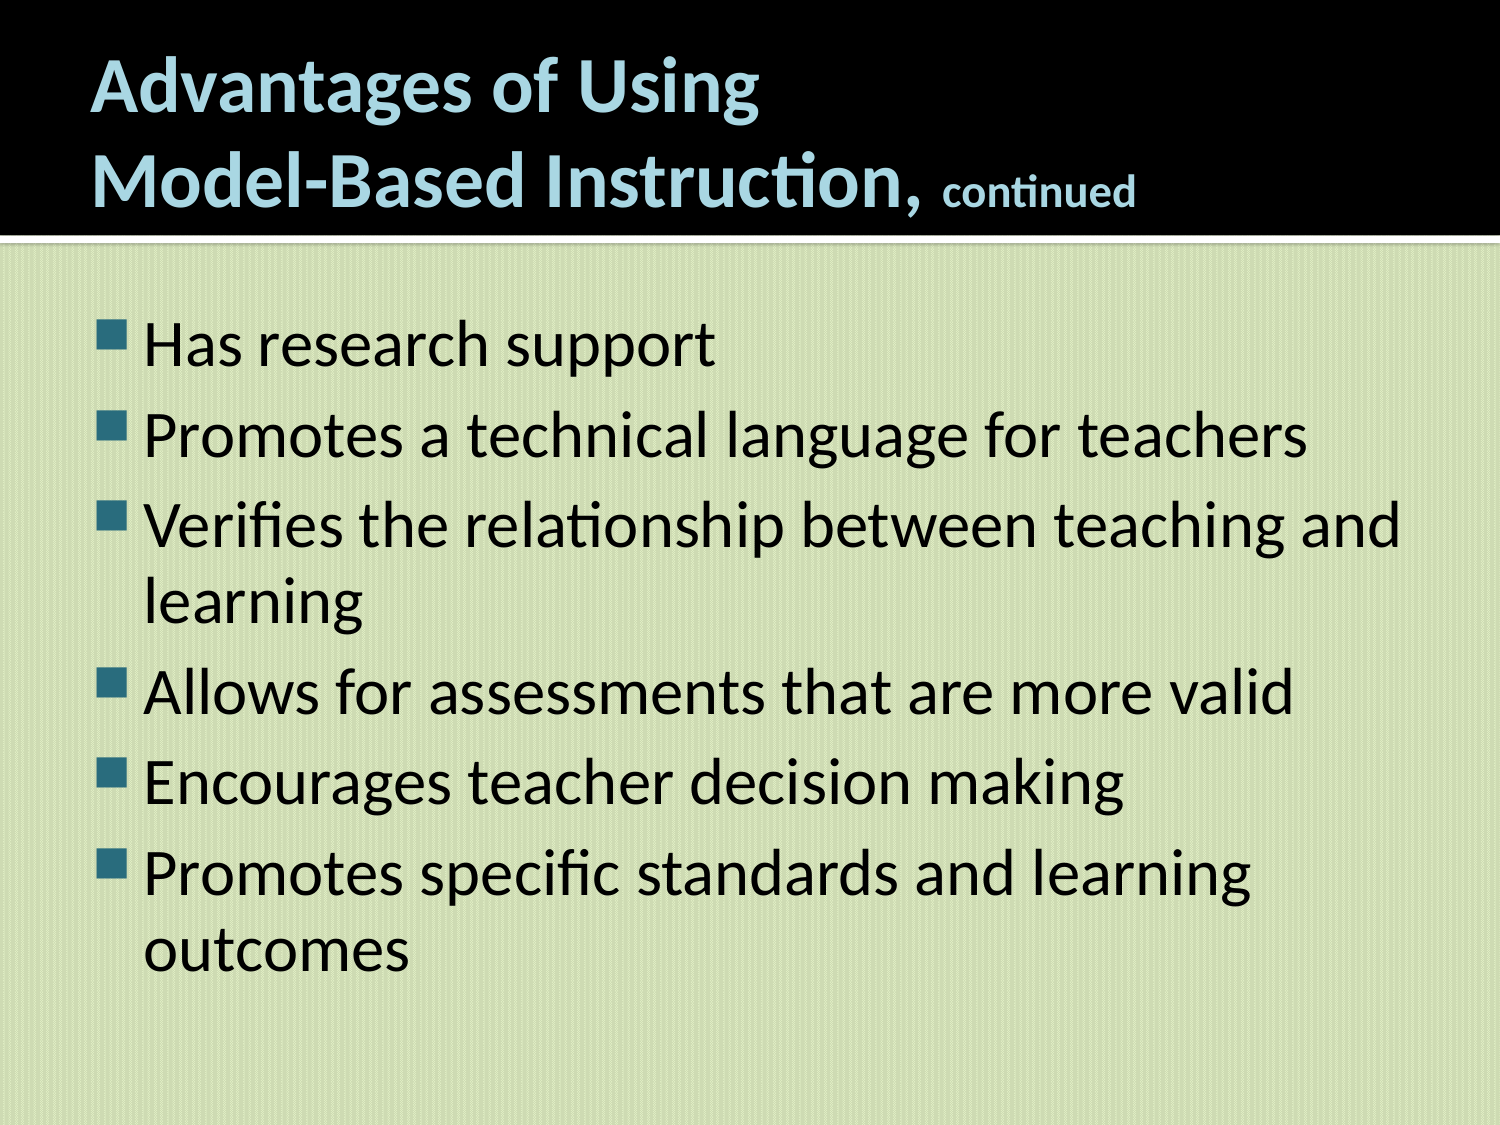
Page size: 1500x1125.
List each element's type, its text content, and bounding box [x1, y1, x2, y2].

title Advantages of Using Model-Based Instruction, continued [75, 25, 1425, 231]
list Has research support Promotes a technical language for teachers Verifies the relationship between teaching and learning Allows for assessments that are more valid Encourages teacher decision making Promotes specific standards and learning outcomes [62, 291, 1463, 1050]
